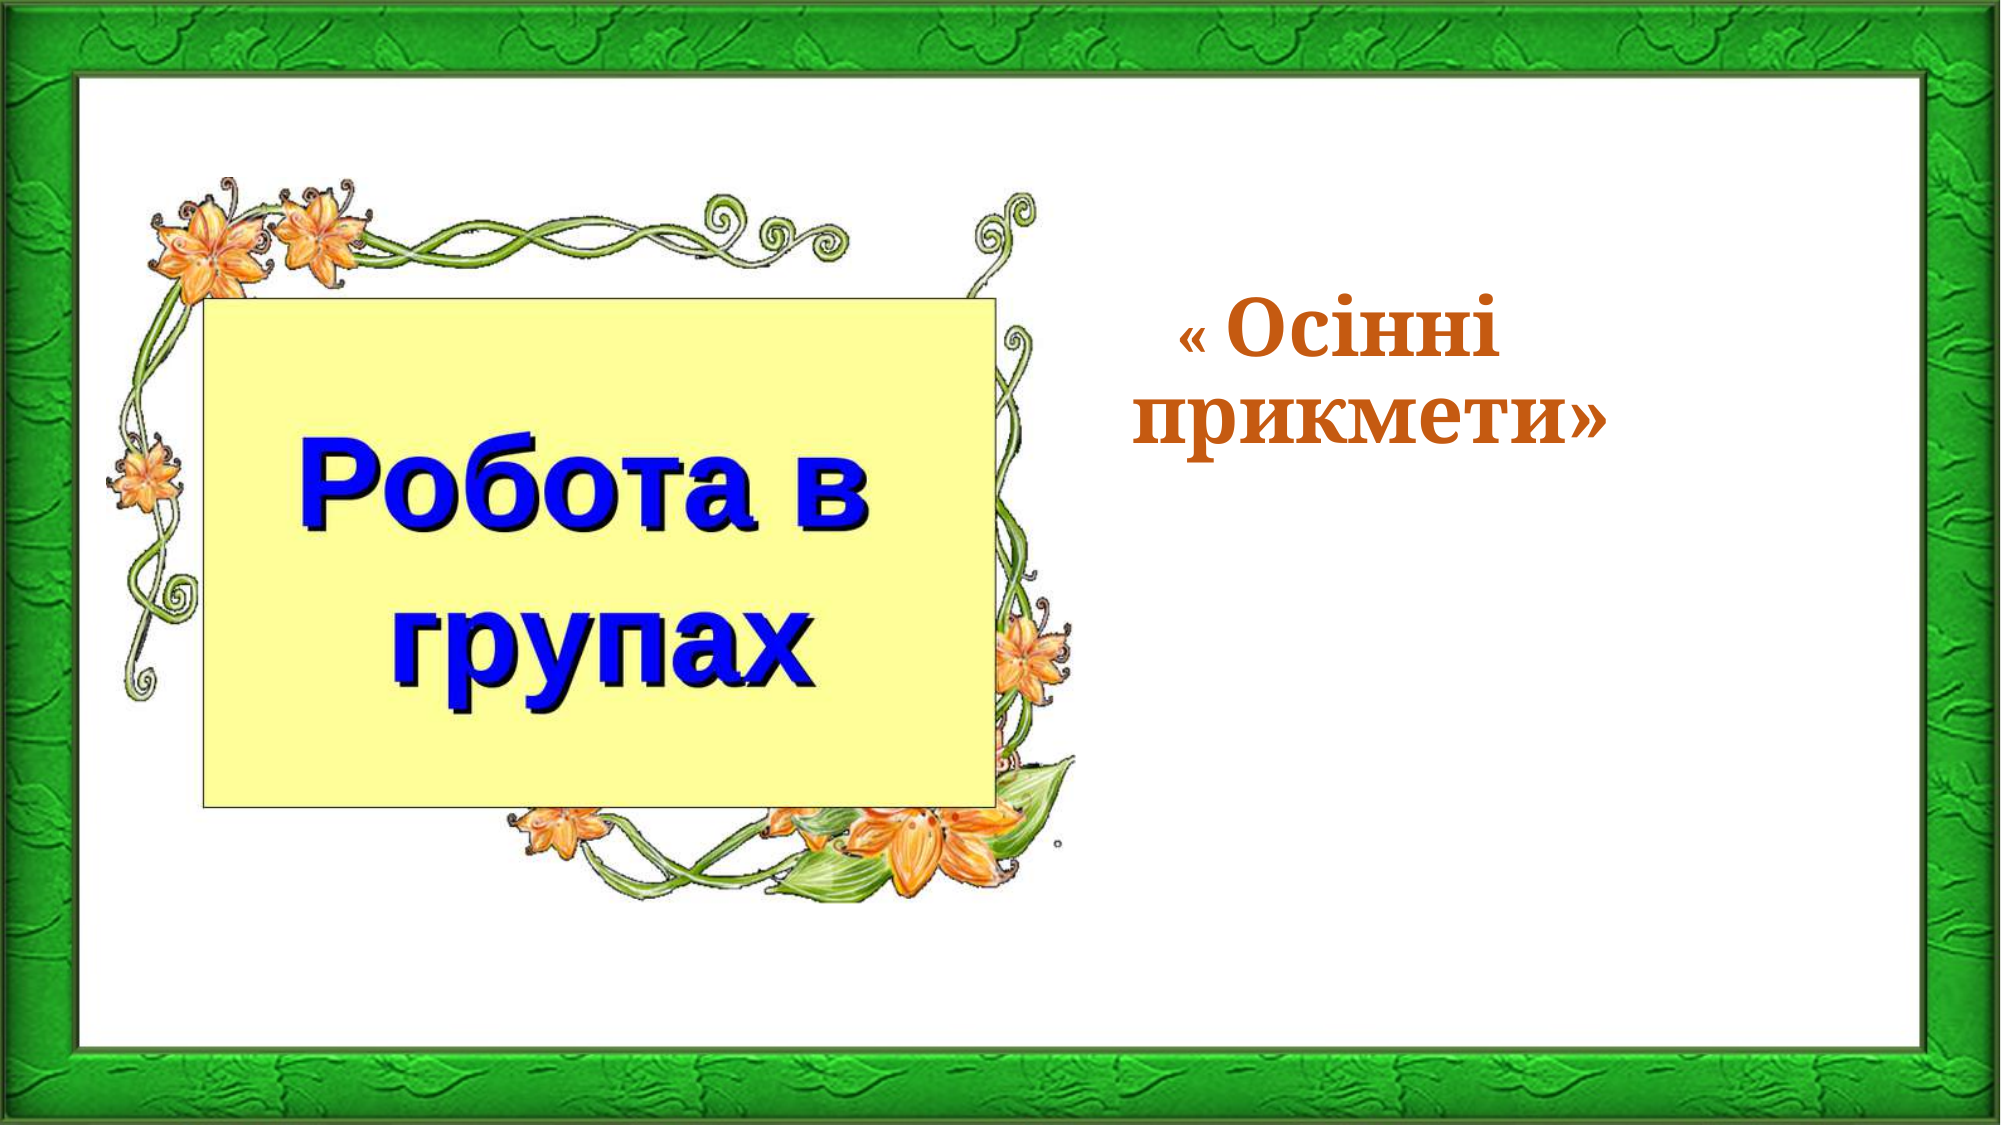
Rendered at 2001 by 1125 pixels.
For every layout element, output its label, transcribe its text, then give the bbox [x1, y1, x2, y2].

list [106, 177, 1076, 904]
picture [0, 0, 2001, 1125]
title « Осінні прикмети» [99, 277, 106, 470]
title « Осінні прикмети» [1076, 277, 2000, 470]
